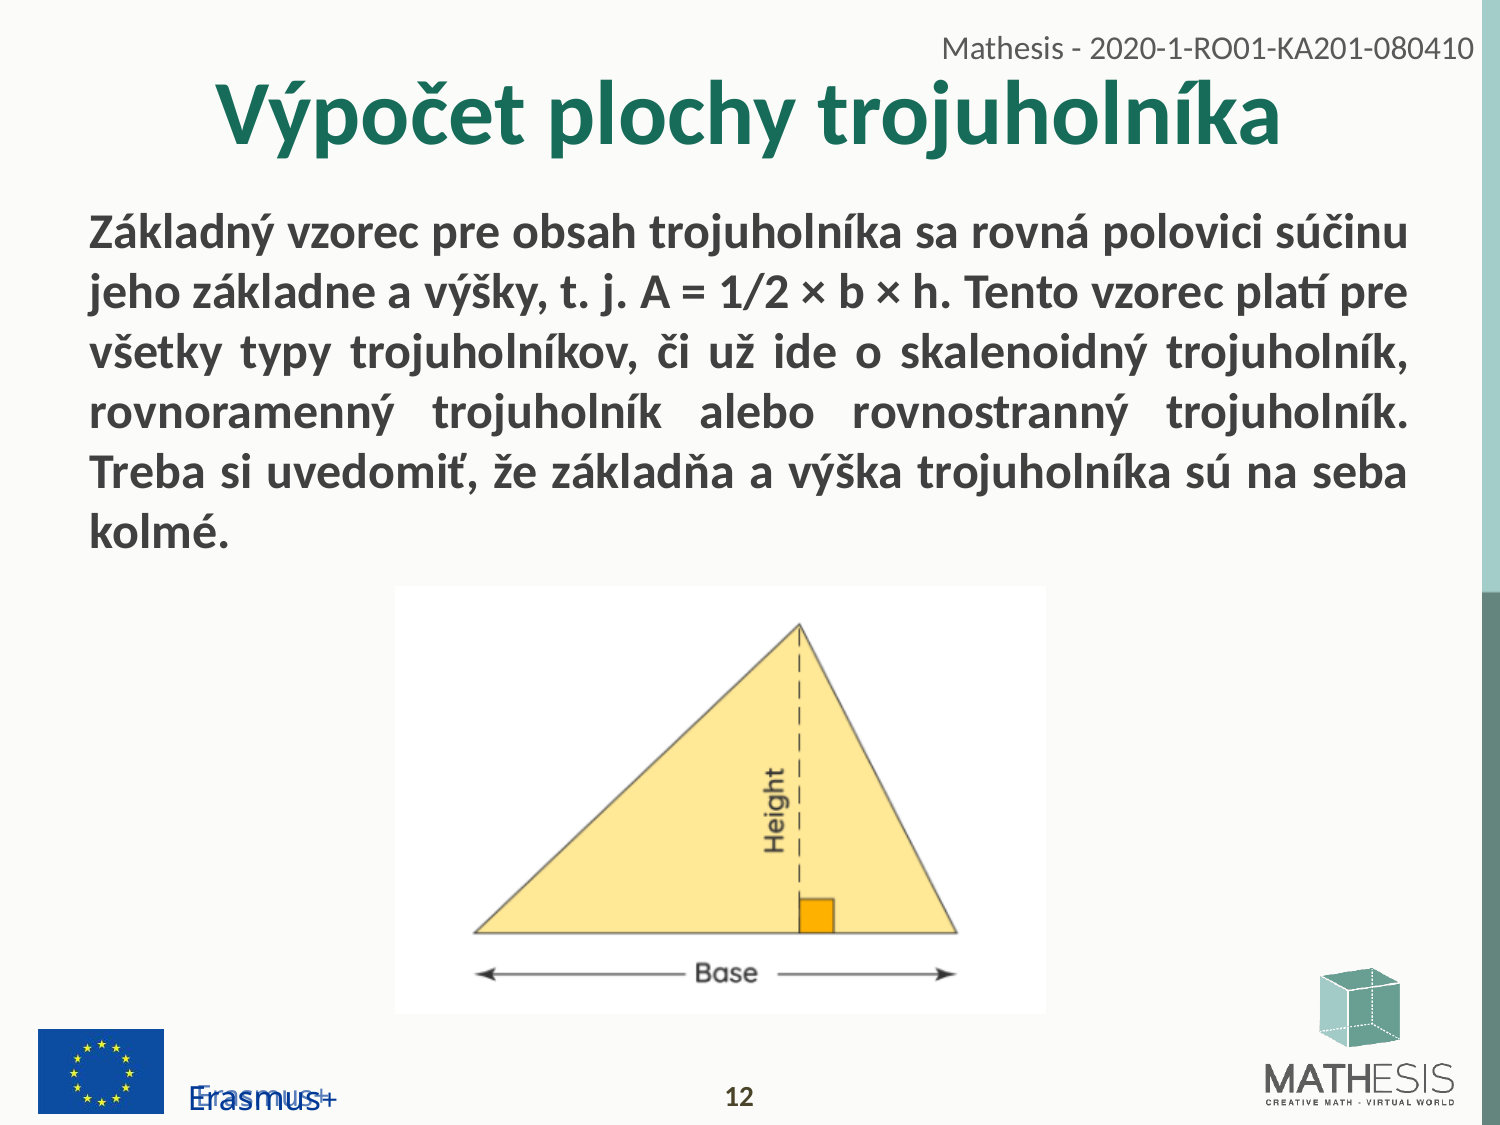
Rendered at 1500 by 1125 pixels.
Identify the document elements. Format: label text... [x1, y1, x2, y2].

picture [38, 1029, 164, 1114]
title Výpočet plochy trojuholníka [75, 45, 1425, 191]
list Základný vzorec pre obsah trojuholníka sa rovná polovici súčinu jeho základne a výšky, t. j. A = 1/2 × b × h. Tento vzorec platí pre všetky typy trojuholníkov, či už ide o skalenoidný trojuholník, rovnoramenný trojuholník alebo rovnostranný trojuholník. Treba si uvedomiť, že základňa a výška trojuholníka sú na seba kolmé. [75, 191, 1425, 934]
picture [395, 585, 1046, 1015]
